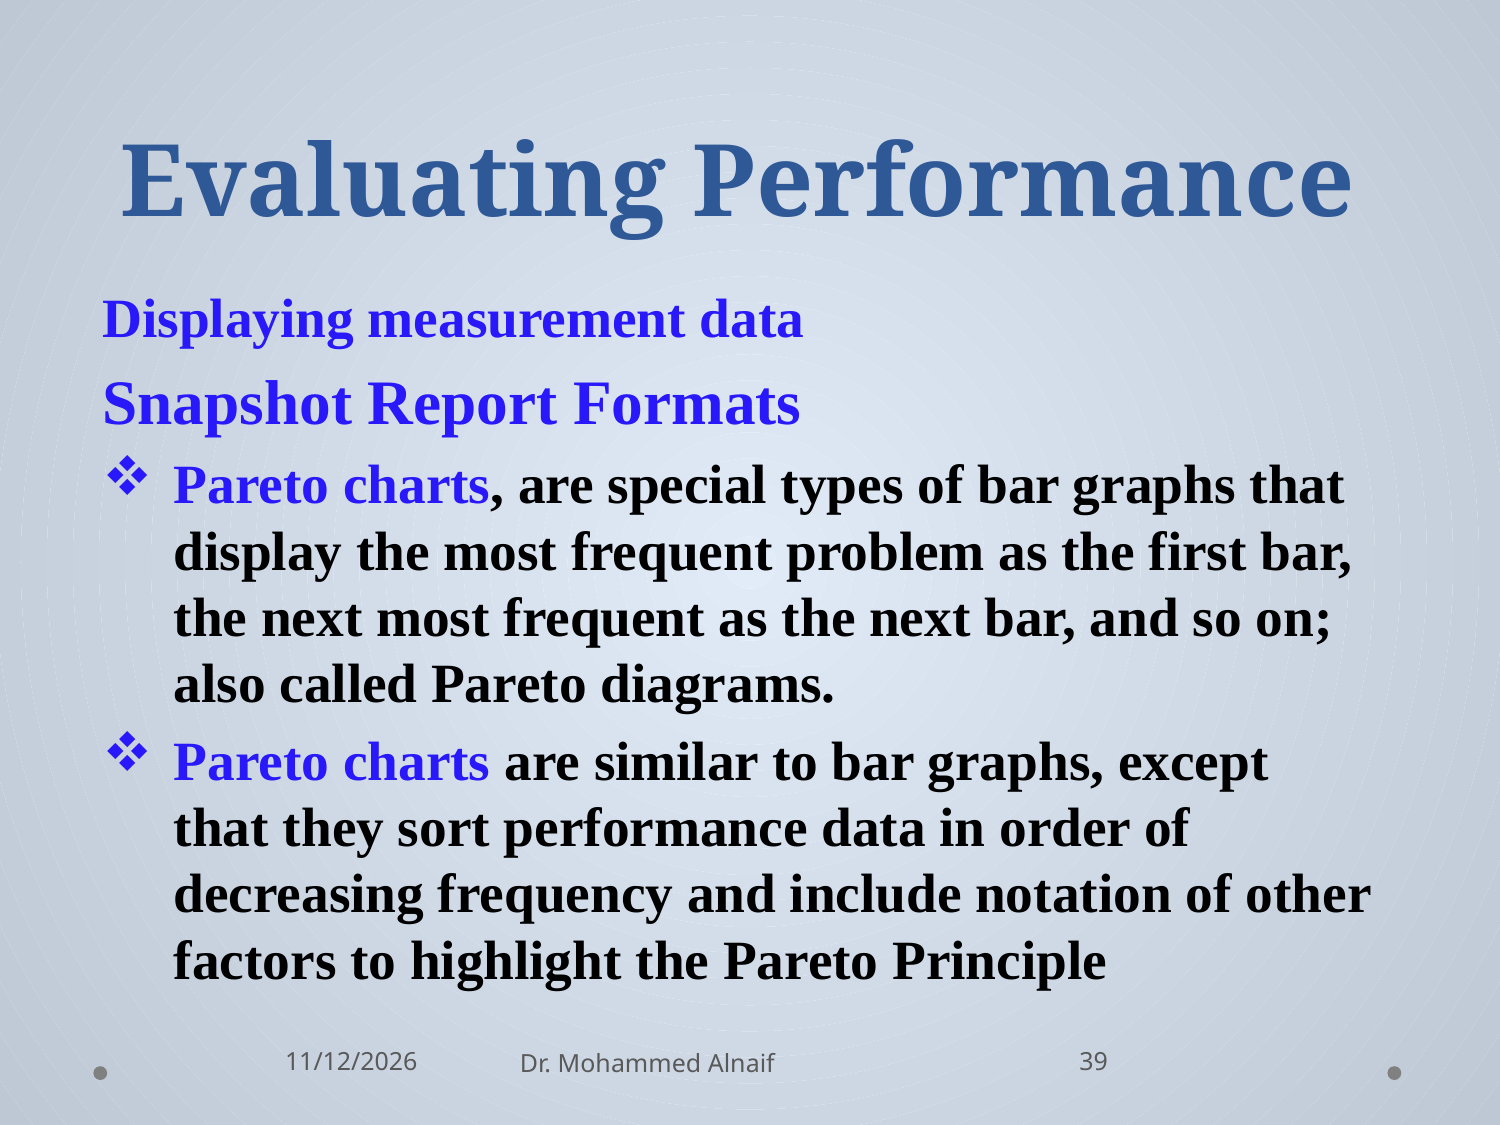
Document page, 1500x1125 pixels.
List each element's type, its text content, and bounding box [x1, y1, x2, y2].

title Evaluating Performance [100, 78, 1376, 244]
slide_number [75, 1025, 425, 1100]
slide_number 39 [1074, 1025, 1425, 1100]
footer Dr. Mohammed Alnaif [512, 1025, 988, 1100]
subtitle Displaying measurement data Snapshot Report Formats Pareto charts, are special types of bar graphs that display the most frequent problem as the first bar, the next most frequent as the next bar, and so on; also called Pareto diagrams. Pareto charts are similar to bar graphs, except that they sort performance data in order of decreasing frequency and include notation of other factors to highlight the Pareto Principle [87, 275, 1388, 1001]
